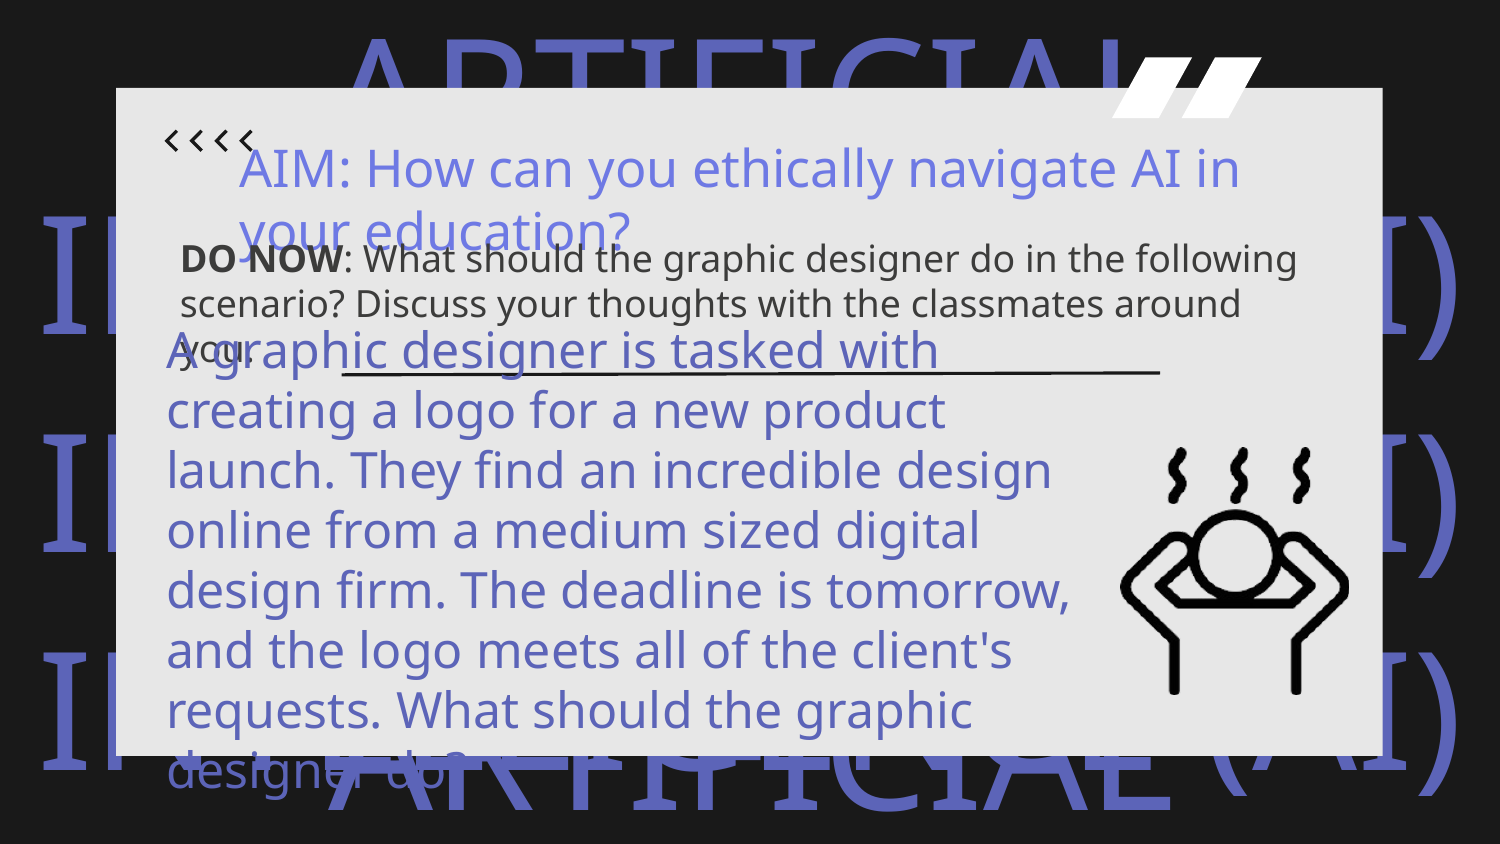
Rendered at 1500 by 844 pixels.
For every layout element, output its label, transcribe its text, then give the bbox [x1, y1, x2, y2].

subtitle DO NOW: What should the graphic designer do in the following scenario? Discuss your thoughts with the classmates around you. [164, 231, 1335, 373]
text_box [164, 129, 253, 153]
title AIM: How can you ethically navigate AI in your education? [224, 128, 1275, 231]
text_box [341, 372, 1161, 376]
subtitle A graphic designer is tasked with creating a logo for a new product launch. They find an incredible design online from a medium sized digital design firm. The deadline is tomorrow, and the logo meets all of the client's requests. What should the graphic designer do? [151, 410, 1141, 708]
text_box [1111, 57, 1263, 119]
picture [1120, 447, 1350, 695]
